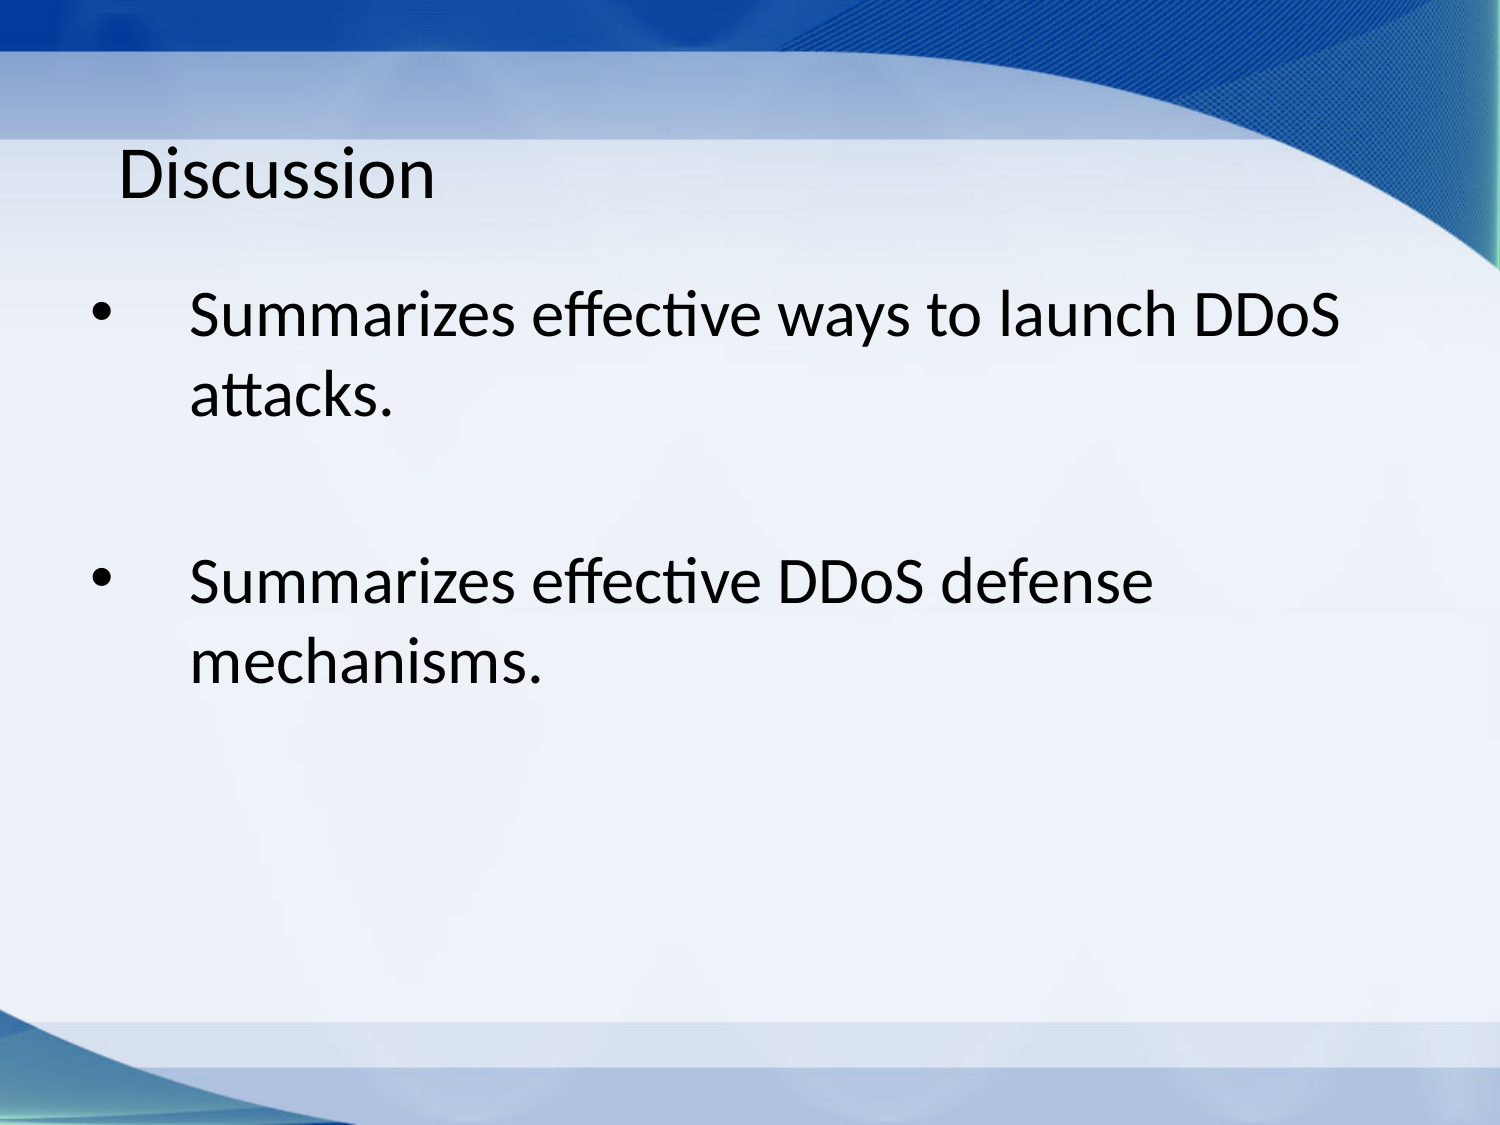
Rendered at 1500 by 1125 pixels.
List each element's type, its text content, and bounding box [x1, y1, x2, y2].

title Discussion [103, 59, 1397, 262]
picture [0, 0, 1500, 1125]
list Summarizes effective ways to launch DDoS attacks. Summarizes effective DDoS defense mechanisms. [75, 262, 1425, 1063]
